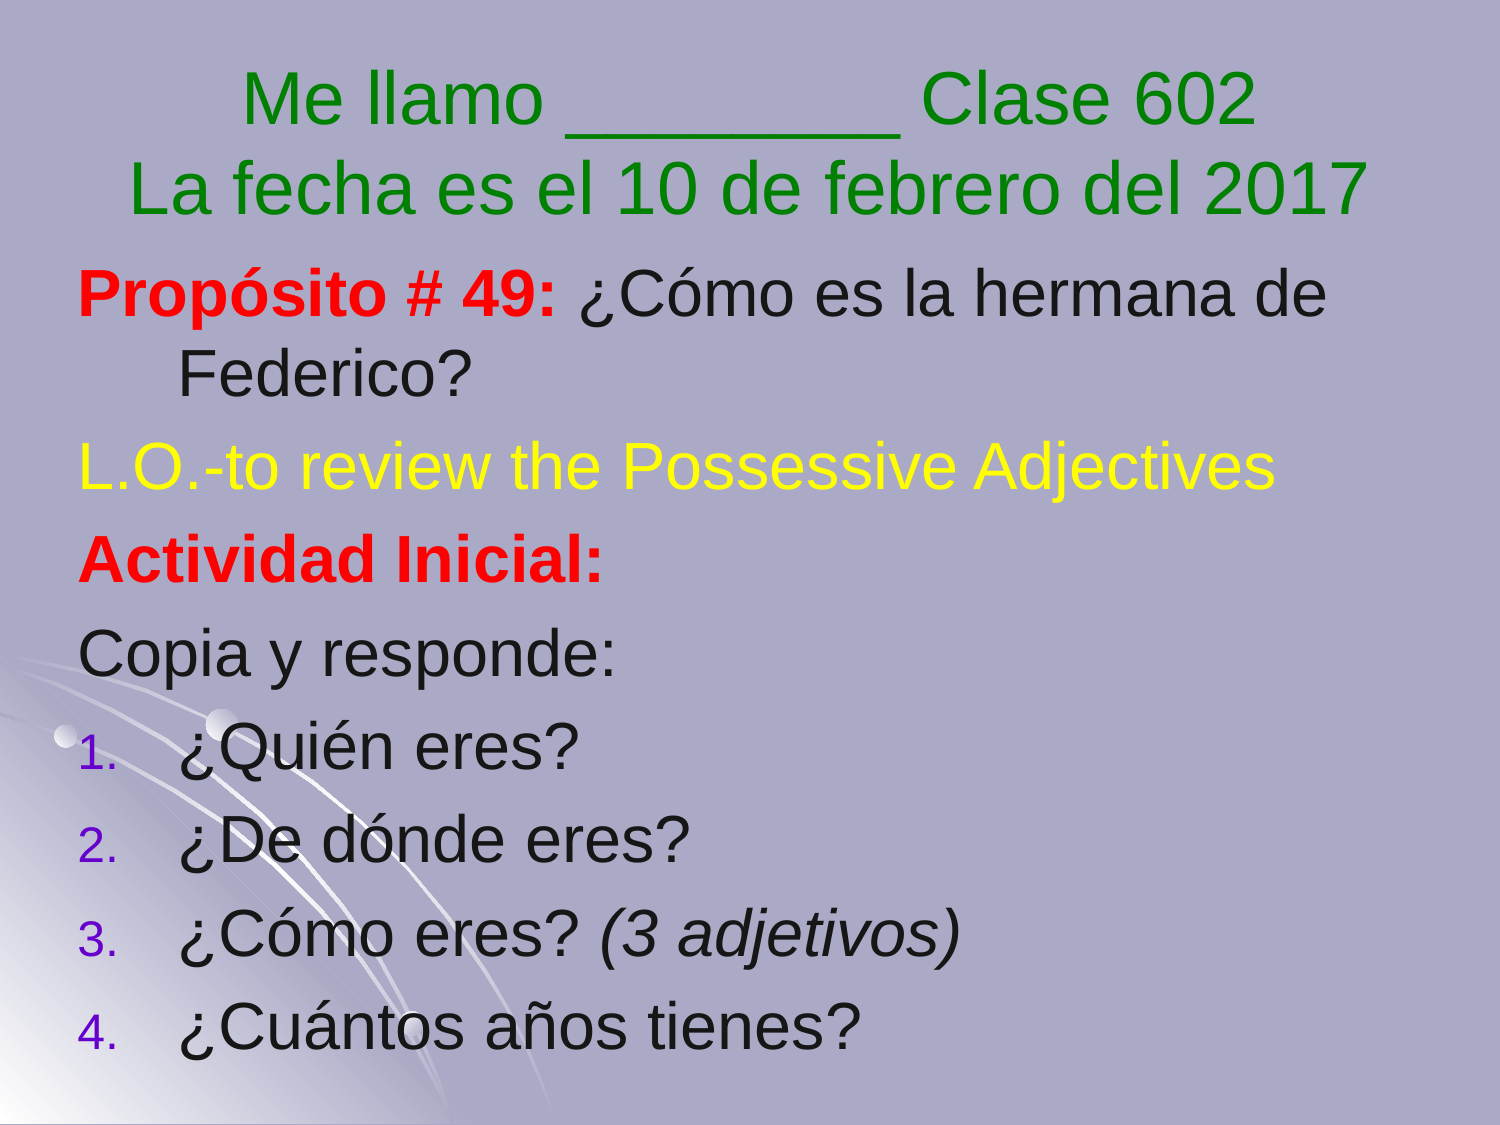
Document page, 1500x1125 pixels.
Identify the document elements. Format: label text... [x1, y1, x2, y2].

title Me llamo ________ Clase 602 La fecha es el 10 de febrero del 2017 [0, 45, 1500, 233]
list Propósito # 49: ¿Cómo es la hermana de Federico? L.O.-to review the Possessive Adjectives Actividad Inicial: Copia y responde: ¿Quién eres? ¿De dónde eres? ¿Cómo eres? (3 adjetivos) ¿Cuántos años tienes? [62, 242, 1413, 993]
